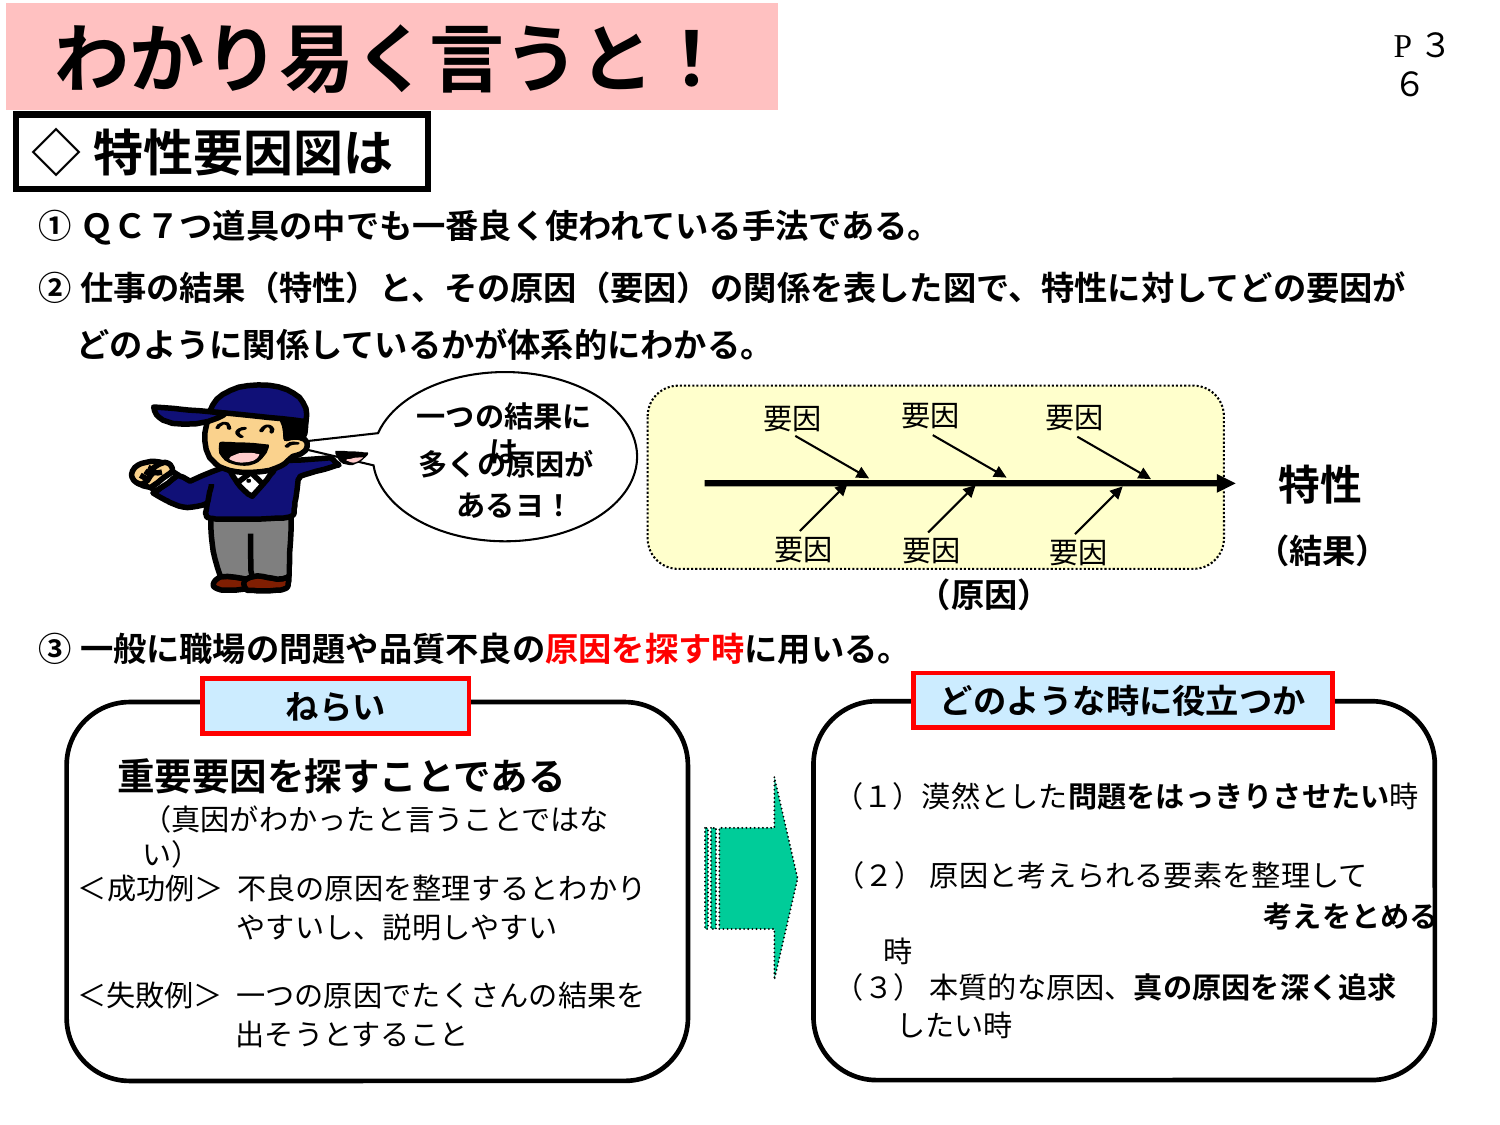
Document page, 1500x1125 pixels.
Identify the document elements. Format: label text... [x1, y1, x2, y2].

text_box ③一般に職場の問題や品質不良の原因を探す時に用いる。 [23, 630, 1489, 676]
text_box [16, 114, 1489, 623]
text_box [704, 672, 1458, 1081]
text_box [62, 678, 689, 1082]
text_box P３６ [1378, 16, 1500, 111]
text_box わかり易く言うと！ [6, 4, 777, 109]
